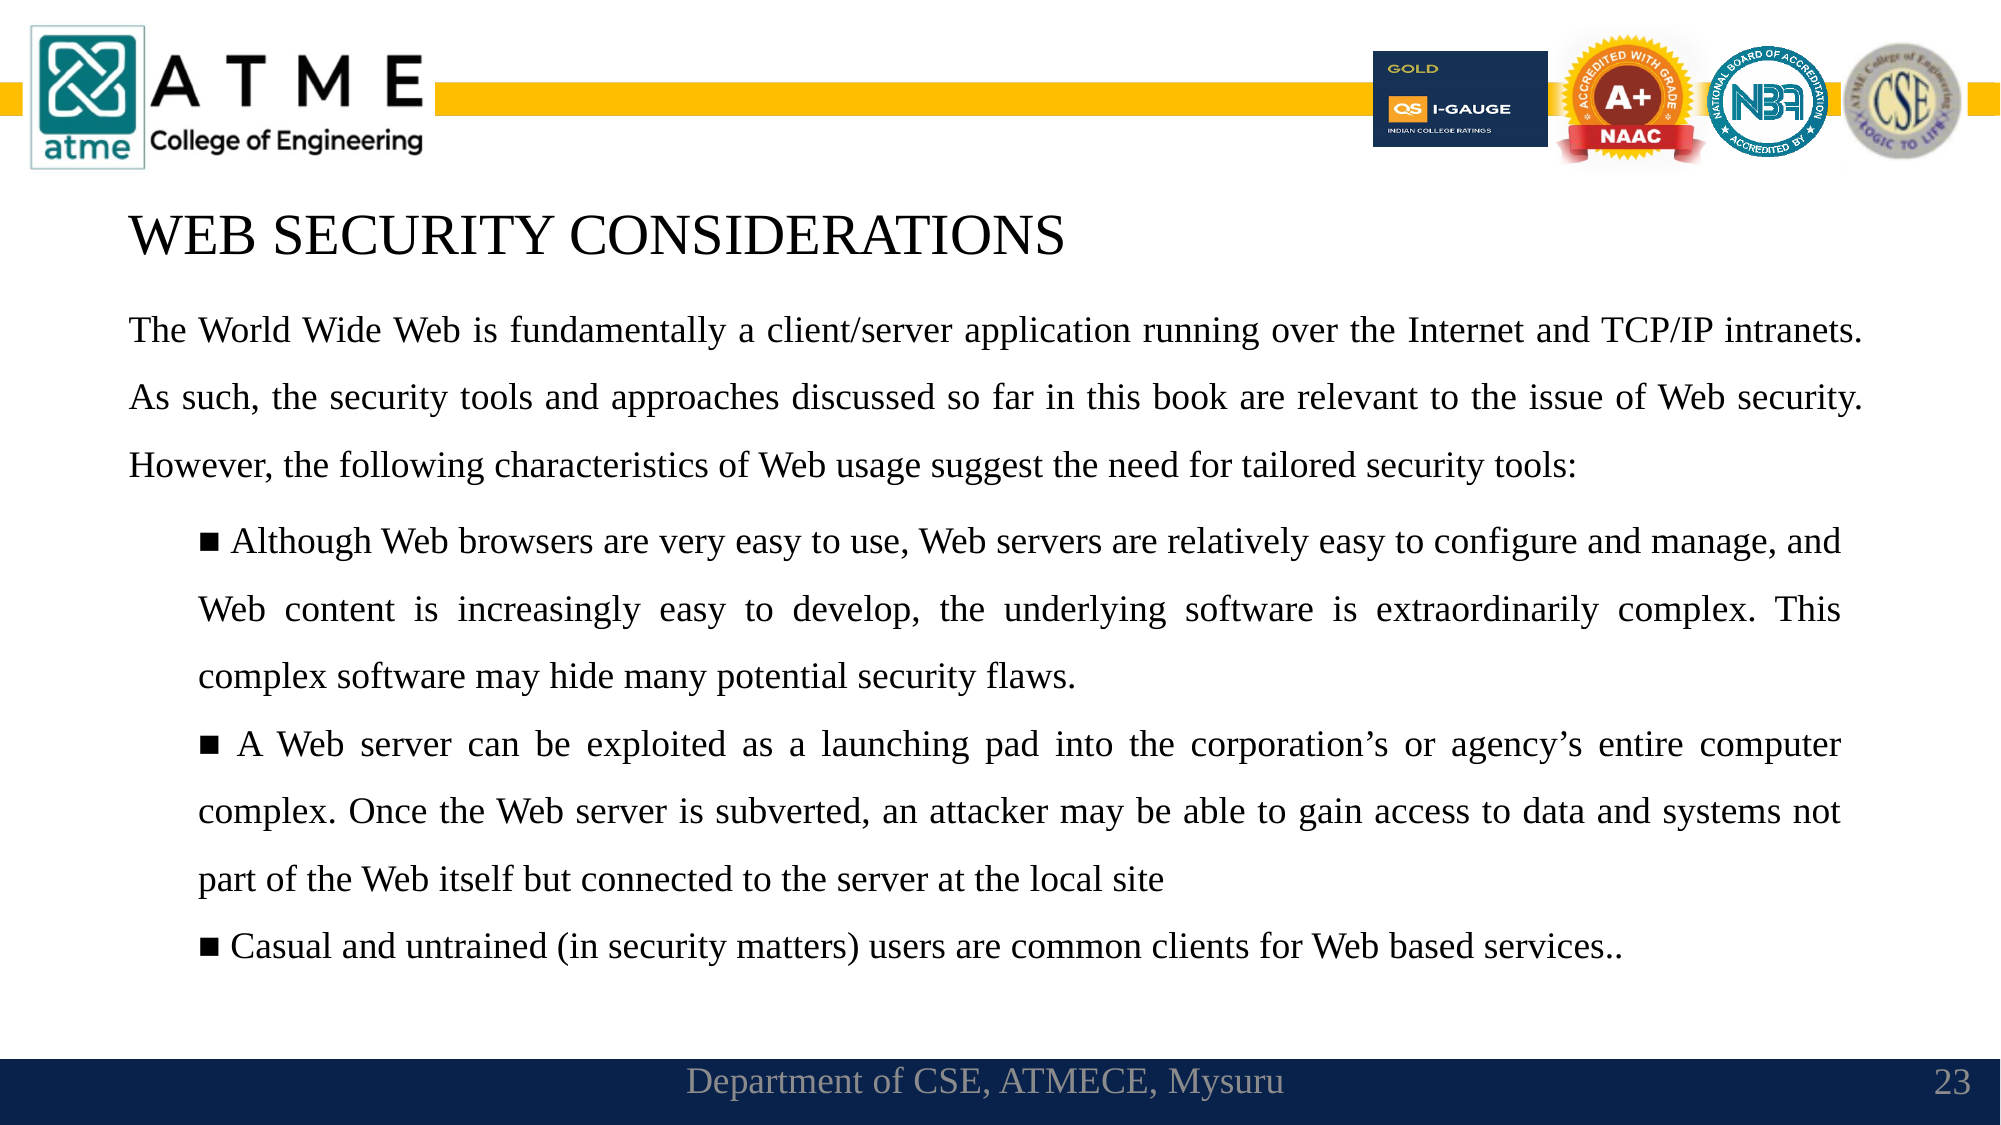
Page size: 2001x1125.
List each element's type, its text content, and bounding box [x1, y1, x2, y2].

picture [0, 1059, 2001, 1125]
text_box WEB SECURITY CONSIDERATIONS [113, 188, 1337, 274]
text_box ■ Although Web browsers are very easy to use, Web servers are relatively easy to configure and manage, and Web content is increasingly easy to develop, the underlying software is extraordinarily complex. This complex software may hide many potential security flaws. ■ A Web server can be exploited as a launching pad into the corporation’s or agency’s entire computer complex. Once the Web server is subverted, an attacker may be able to gain access to data and systems not part of the Web itself but connected to the server at the local site ■ Casual and untrained (in security matters) users are common clients for Web based services.. [183, 486, 1859, 974]
footer Department of CSE, ATMECE, Mysuru [501, 1056, 1470, 1102]
picture [22, 15, 435, 178]
slide_number 23 [1511, 1057, 1972, 1103]
text_box The World Wide Web is fundamentally a client/server application running over the Internet and TCP/IP intranets. As such, the security tools and approaches discussed so far in this book are relevant to the issue of Web security. However, the following characteristics of Web usage suggest the need for tailored security tools: [113, 274, 1881, 492]
picture [1373, 20, 1828, 180]
picture [1840, 26, 1968, 176]
